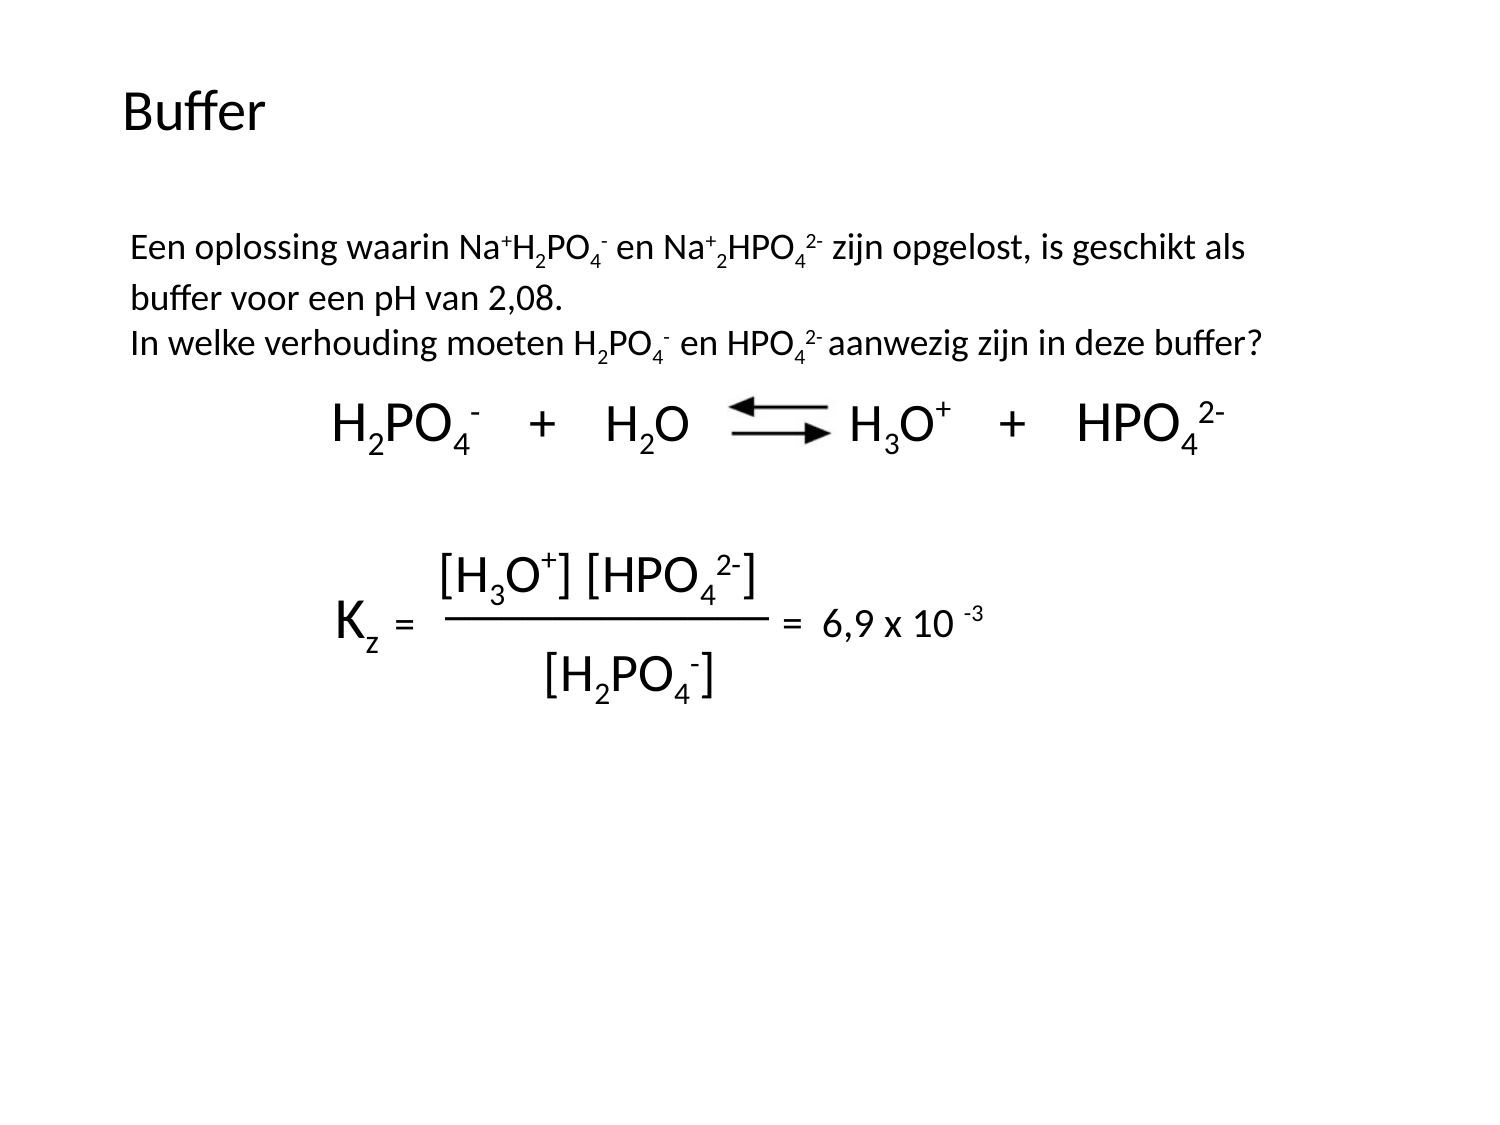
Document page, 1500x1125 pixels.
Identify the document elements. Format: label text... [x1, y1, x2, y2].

text_box H2PO4- + H2O H3O+ + HPO42- [267, 375, 1445, 528]
text_box Buffer [108, 64, 282, 150]
text_box Een buffer is bijvoorbeeld: Een oplossing waarin Na+H2PO4- en Na+2HPO42- zijn opgelost, is geschikt als buffer voor een pH van 2,08. In welke verhouding moeten H2PO4- en HPO42- aanwezig zijn in deze buffer? [115, 169, 1279, 557]
picture [725, 390, 847, 451]
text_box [253, 530, 1196, 708]
